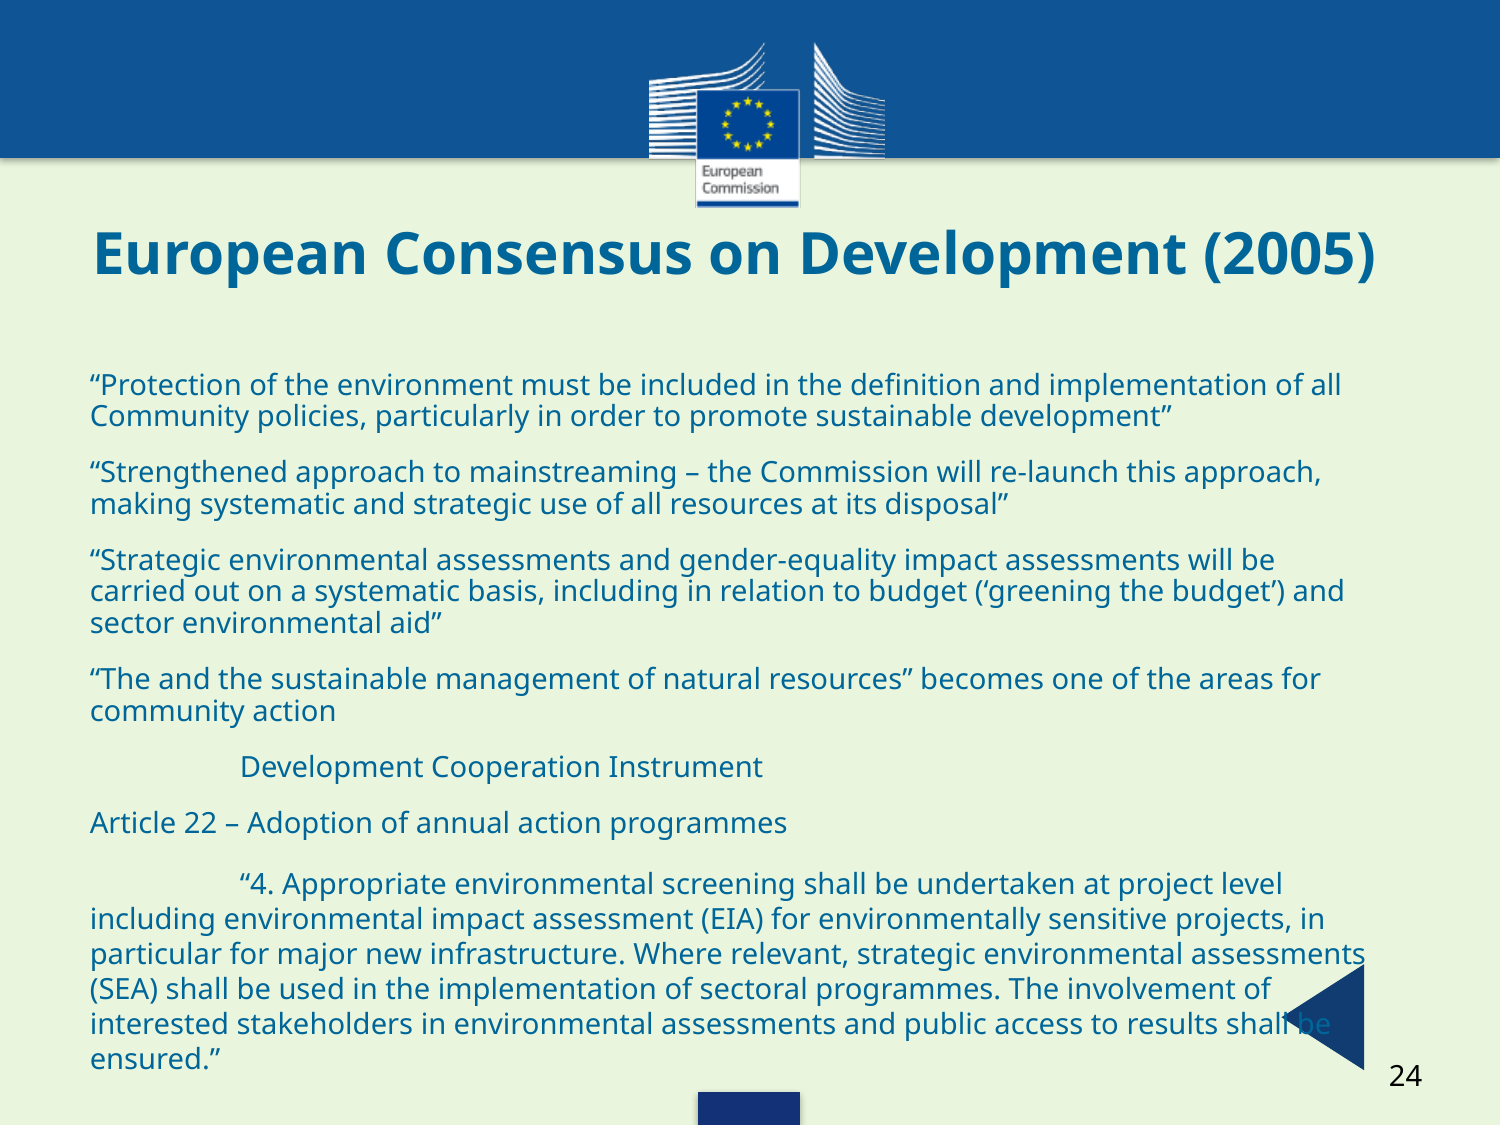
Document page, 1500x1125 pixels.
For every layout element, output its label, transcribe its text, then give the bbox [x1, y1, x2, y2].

picture [649, 42, 885, 208]
text_box European Consensus on Development (2005) [62, 216, 1450, 295]
text_box “Protection of the environment must be included in the definition and implementation of all Community policies, particularly in order to promote sustainable development” “Strengthened approach to mainstreaming – the Commission will re-launch this approach, making systematic and strategic use of all resources at its disposal” “Strategic environmental assessments and gender-equality impact assessments will be carried out on a systematic basis, including in relation to budget (‘greening the budget’) and sector environmental aid” “The and the sustainable management of natural resources” becomes one of the areas for community action Development Cooperation Instrument Article 22 – Adoption of annual action programmes “4. Appropriate environmental screening shall be undertaken at project level including environmental impact assessment (EIA) for environmentally sensitive projects, in particular for major new infrastructure. Where relevant, strategic environmental assessments (SEA) shall be used in the implementation of sectoral programmes. The involvement of interested stakeholders in environmental assessments and public access to results shall be ensured.” [75, 362, 1388, 1083]
slide_number 24 [1312, 1049, 1438, 1125]
